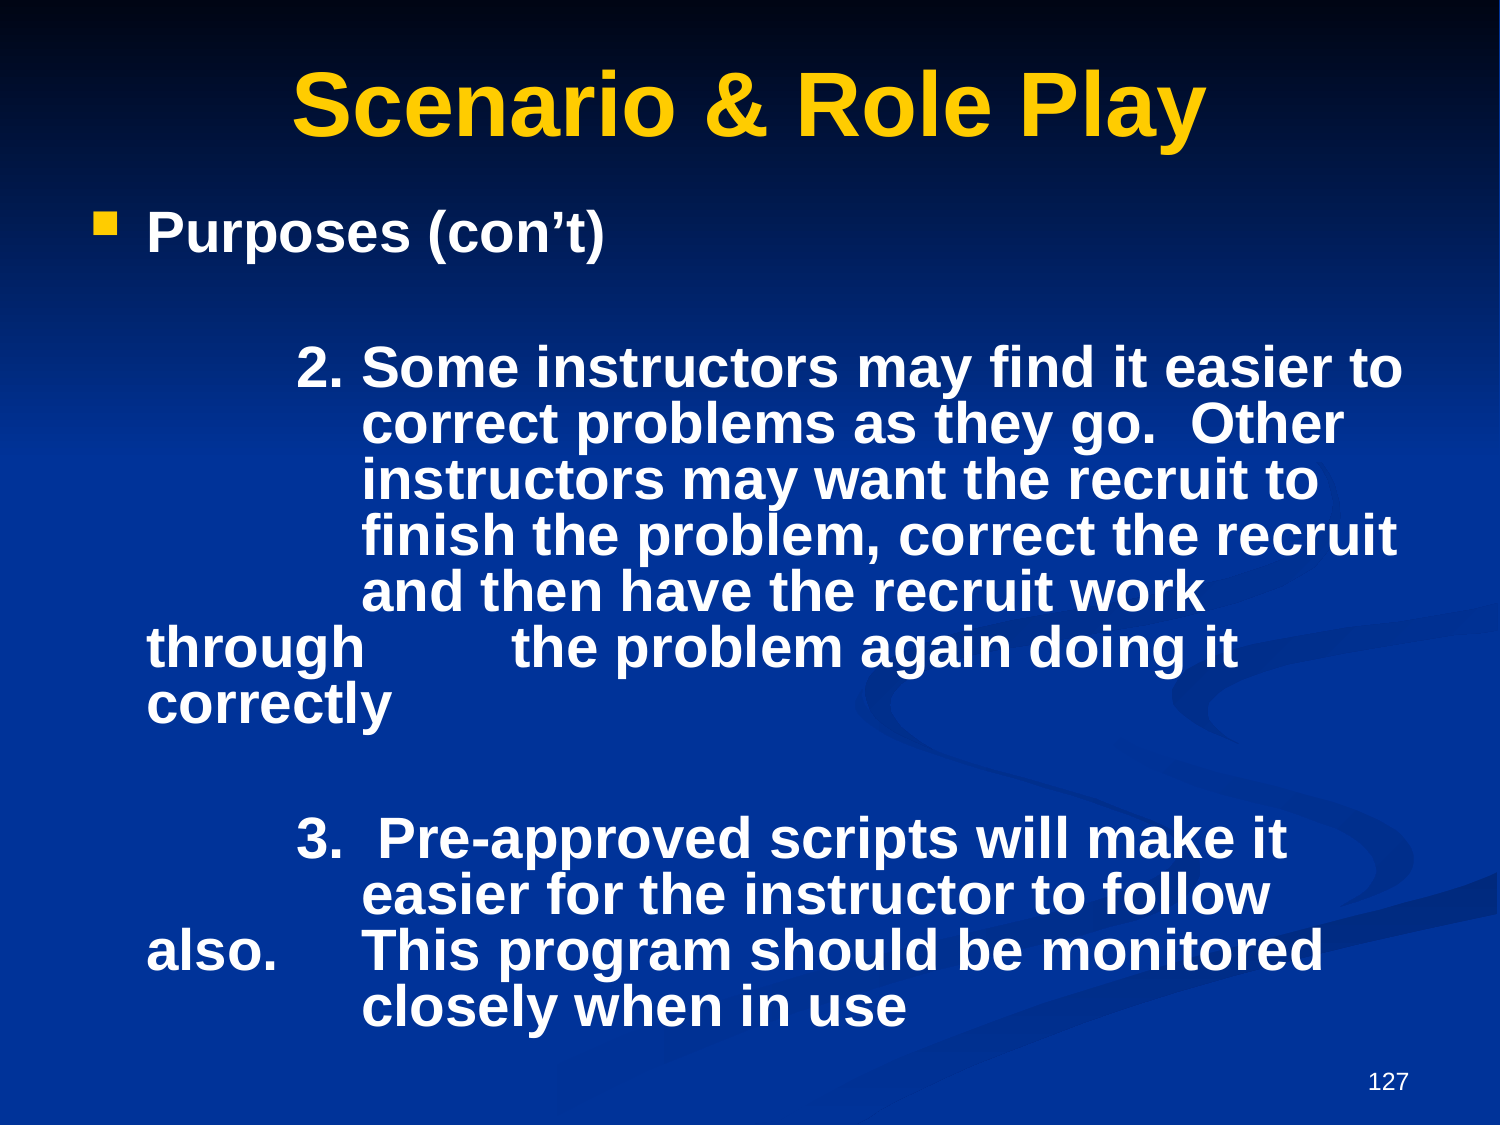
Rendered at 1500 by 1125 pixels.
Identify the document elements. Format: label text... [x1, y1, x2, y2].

list Purposes (con’t) 2. Some instructors may find it easier to correct problems as they go. Other instructors may want the recruit to finish the problem, correct the recruit and then have the recruit work through the problem again doing it correctly 3. Pre-approved scripts will make it easier for the instructor to follow also. This program should be monitored closely when in use [74, 199, 1426, 1026]
slide_number 127 [1074, 1026, 1426, 1104]
title Scenario & Role Play [74, 0, 1426, 199]
